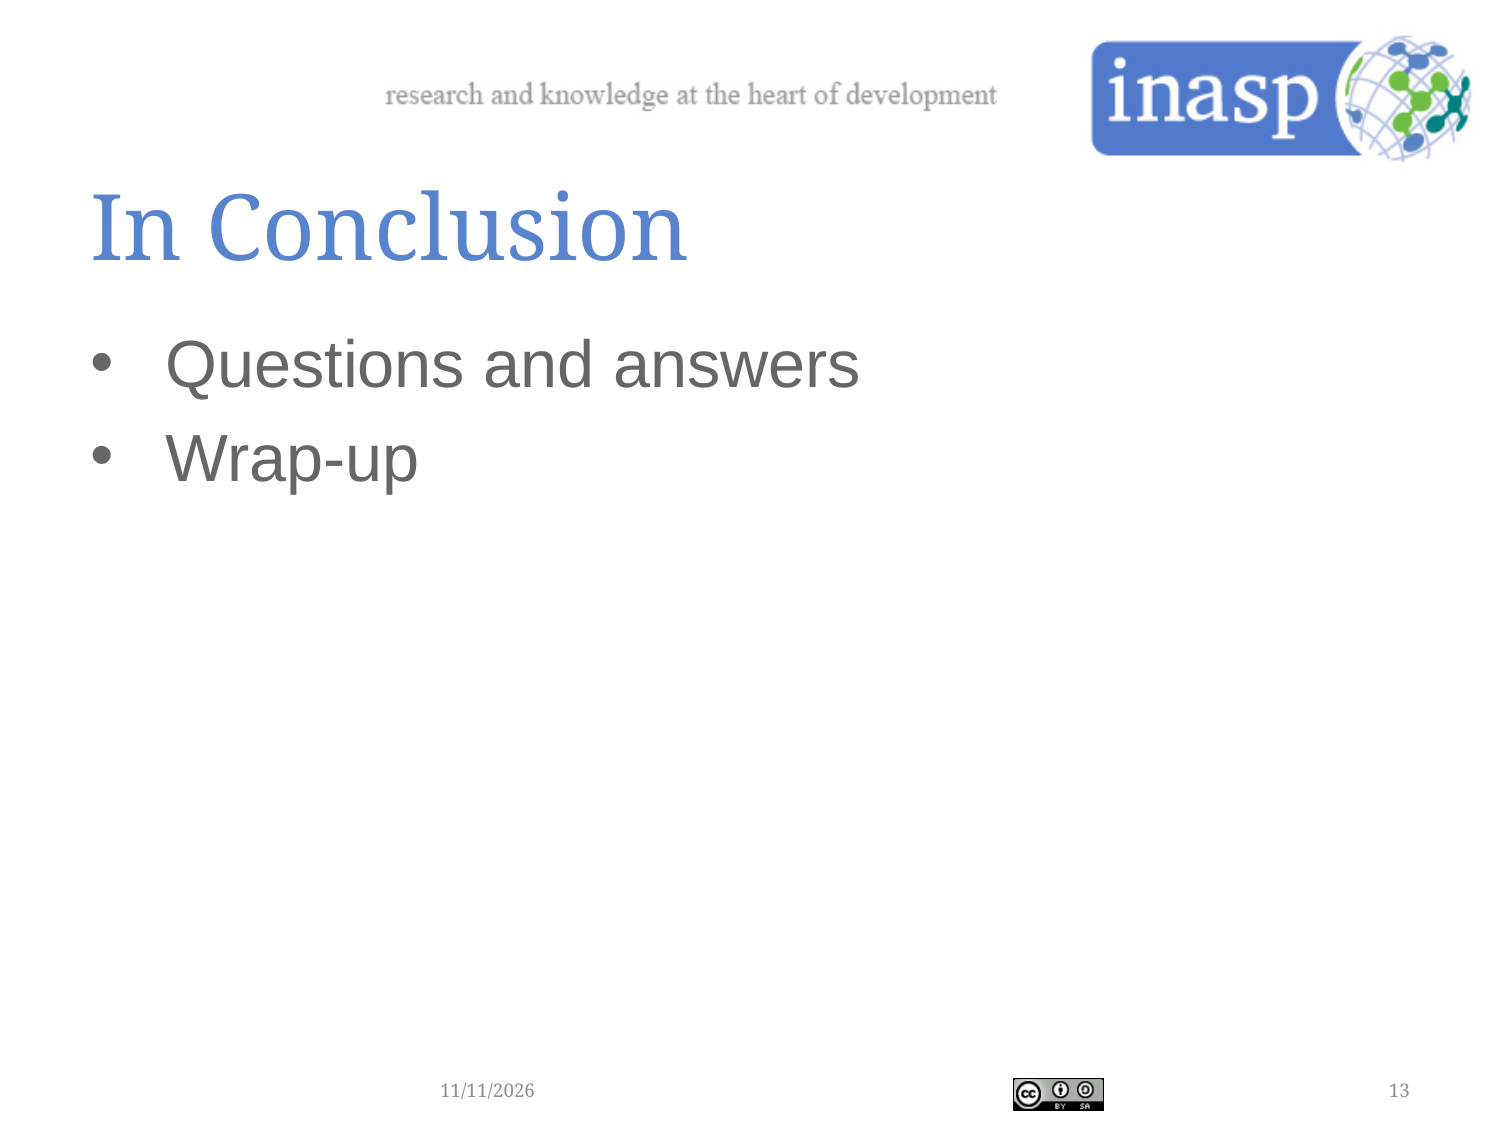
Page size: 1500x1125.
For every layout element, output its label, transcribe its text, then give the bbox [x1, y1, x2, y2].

list Questions and answers Wrap-up [75, 313, 1426, 1020]
picture [385, 24, 1484, 173]
title In Conclusion [75, 154, 1425, 294]
footer [806, 1061, 1282, 1122]
slide_number 13 [1312, 1061, 1425, 1122]
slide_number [425, 1061, 775, 1122]
